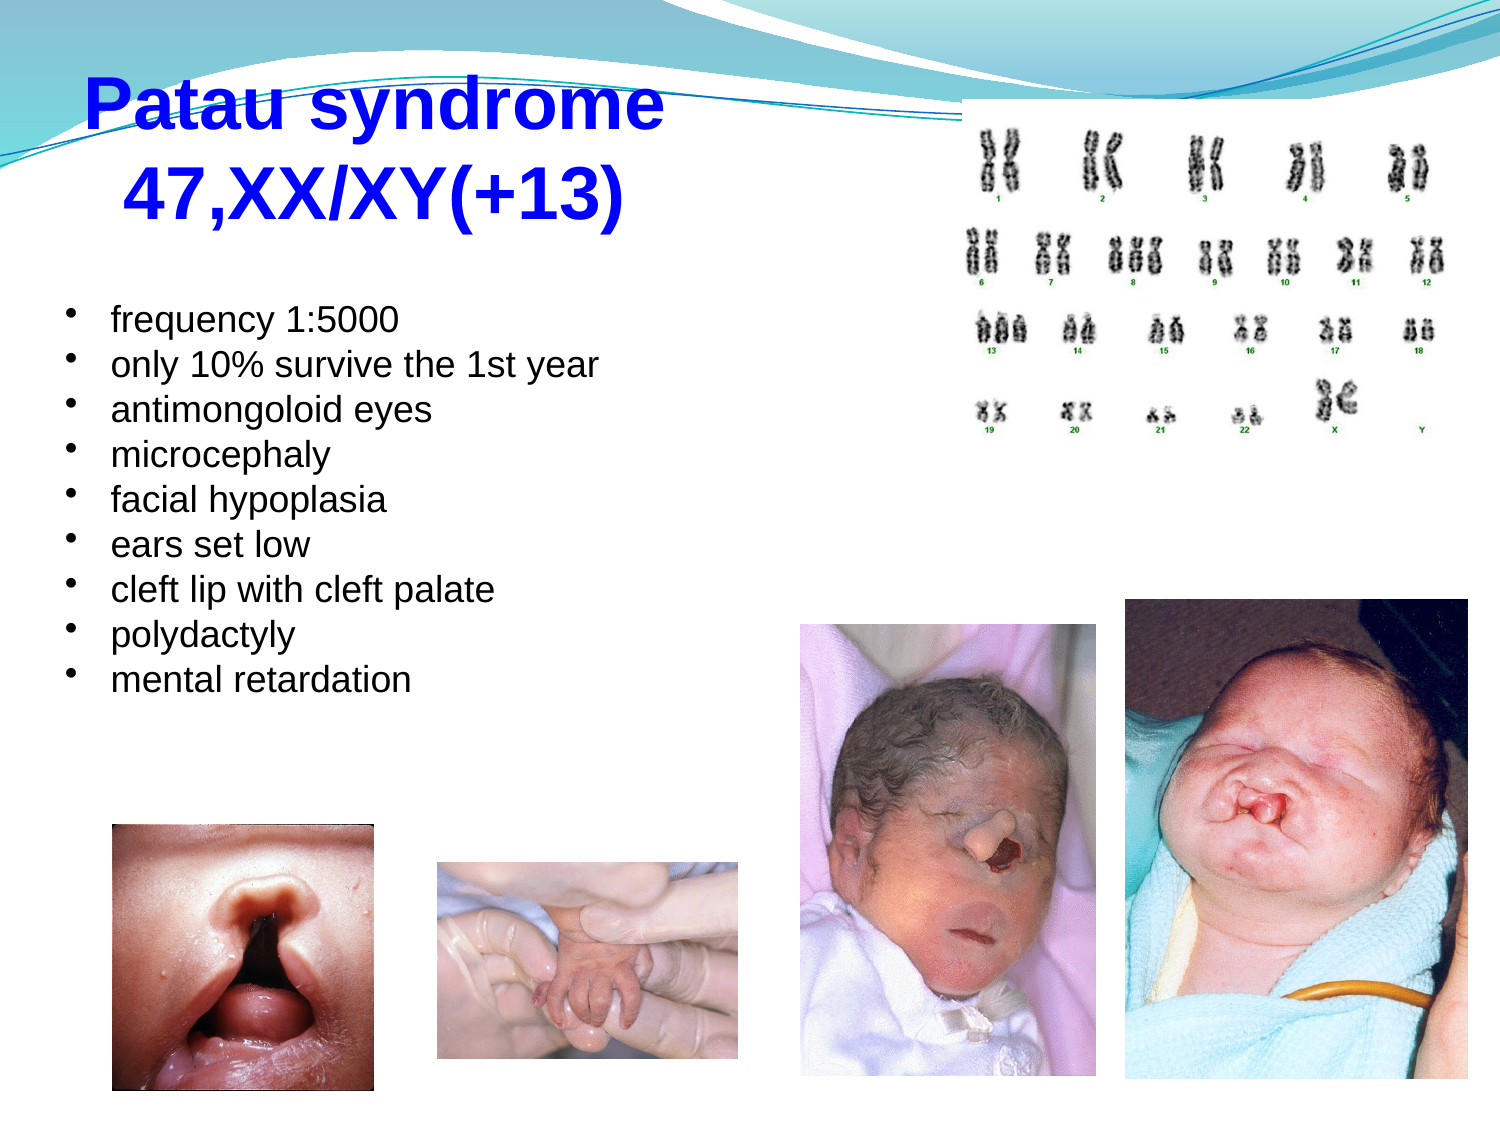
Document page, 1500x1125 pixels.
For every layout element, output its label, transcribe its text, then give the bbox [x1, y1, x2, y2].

title Patau syndrome 47,XX/XY(+13) [37, 37, 713, 235]
picture [799, 624, 1096, 1077]
picture [962, 99, 1448, 464]
picture [1124, 599, 1468, 1080]
text_box frequency 1:5000 only 10% survive the 1st year antimongoloid eyes microcephaly facial hypoplasia ears set low cleft lip with cleft palate polydactyly mental retardation [50, 287, 975, 708]
picture [437, 862, 738, 1060]
picture [112, 824, 374, 1091]
